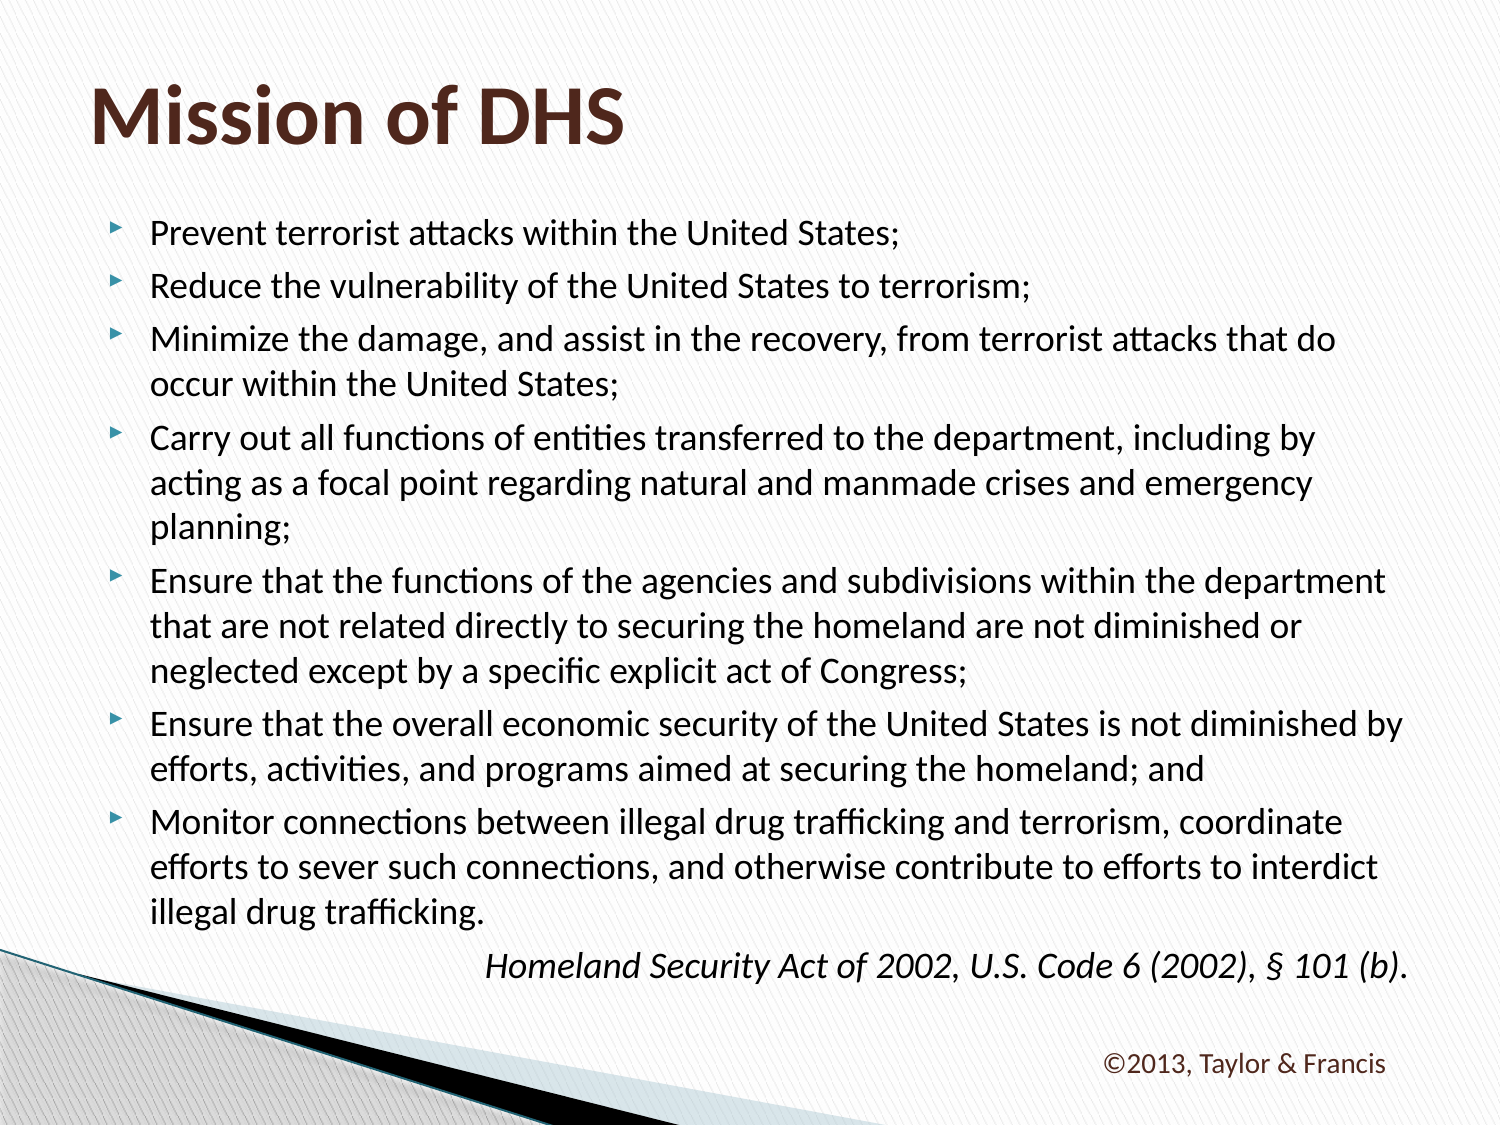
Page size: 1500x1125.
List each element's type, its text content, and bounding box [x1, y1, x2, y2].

title Mission of DHS [75, 45, 1425, 175]
text_box ©2013, Taylor & Francis [1087, 1037, 1463, 1082]
list Prevent terrorist attacks within the United States; Reduce the vulnerability of the United States to terrorism; Minimize the damage, and assist in the recovery, from terrorist attacks that do occur within the United States; Carry out all functions of entities transferred to the department, including by acting as a focal point regarding natural and manmade crises and emergency planning; Ensure that the functions of the agencies and subdivisions within the department that are not related directly to securing the homeland are not diminished or neglected except by a specific explicit act of Congress; Ensure that the overall economic security of the United States is not diminished by efforts, activities, and programs aimed at securing the homeland; and Monitor connections between illegal drug trafficking and terrorism, coordinate efforts to sever such connections, and otherwise contribute to efforts to interdict illegal drug trafficking. Homeland Security Act of 2002, U.S. Code 6 (2002), § 101 (b). [74, 199, 1426, 1001]
